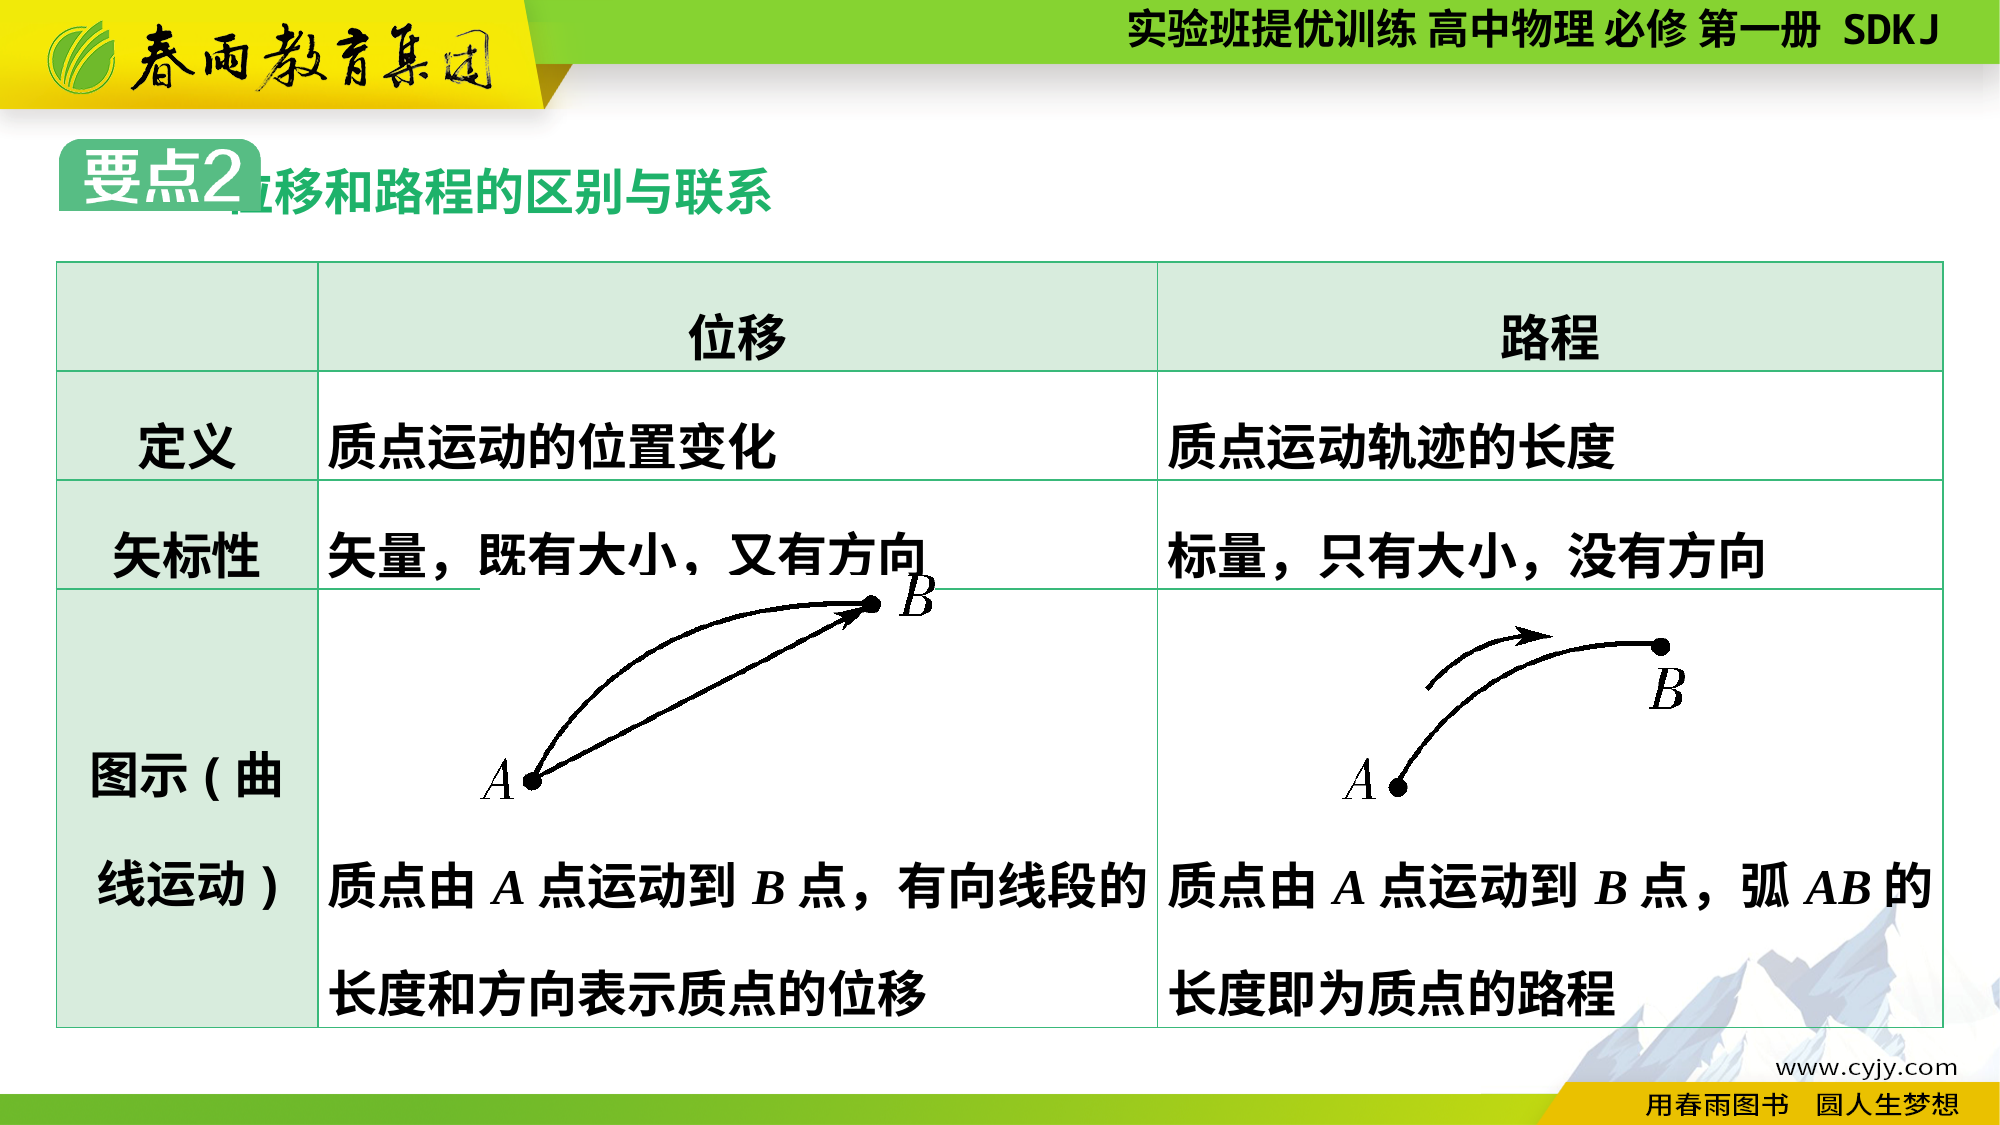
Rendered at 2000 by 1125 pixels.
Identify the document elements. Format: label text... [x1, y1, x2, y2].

table_cell 质点运动的位置变化 [319, 372, 1157, 479]
table_cell 矢标性 [57, 481, 317, 588]
table_cell 标量，只有大小，没有方向 [1158, 481, 1942, 588]
table_cell 矢量，既有大小，又有方向 [319, 481, 1157, 588]
list 位移和路程的区别与联系 [59, 122, 1944, 217]
picture [0, 0, 2000, 1125]
table_header 路程 [1158, 263, 1942, 370]
table_cell 质点运动轨迹的长度 [1158, 372, 1942, 479]
table_header 位移 [319, 263, 1157, 370]
table_cell 质点由A点运动到B点，弧AB的长度即为质点的路程 [1158, 590, 1942, 1027]
table_header [57, 263, 317, 370]
table_cell 定义 [57, 372, 317, 479]
table_cell 质点由A点运动到B点，有向线段的长度和方向表示质点的位移 [319, 590, 1157, 1027]
table_cell 图示(曲线运动) [57, 590, 317, 1027]
